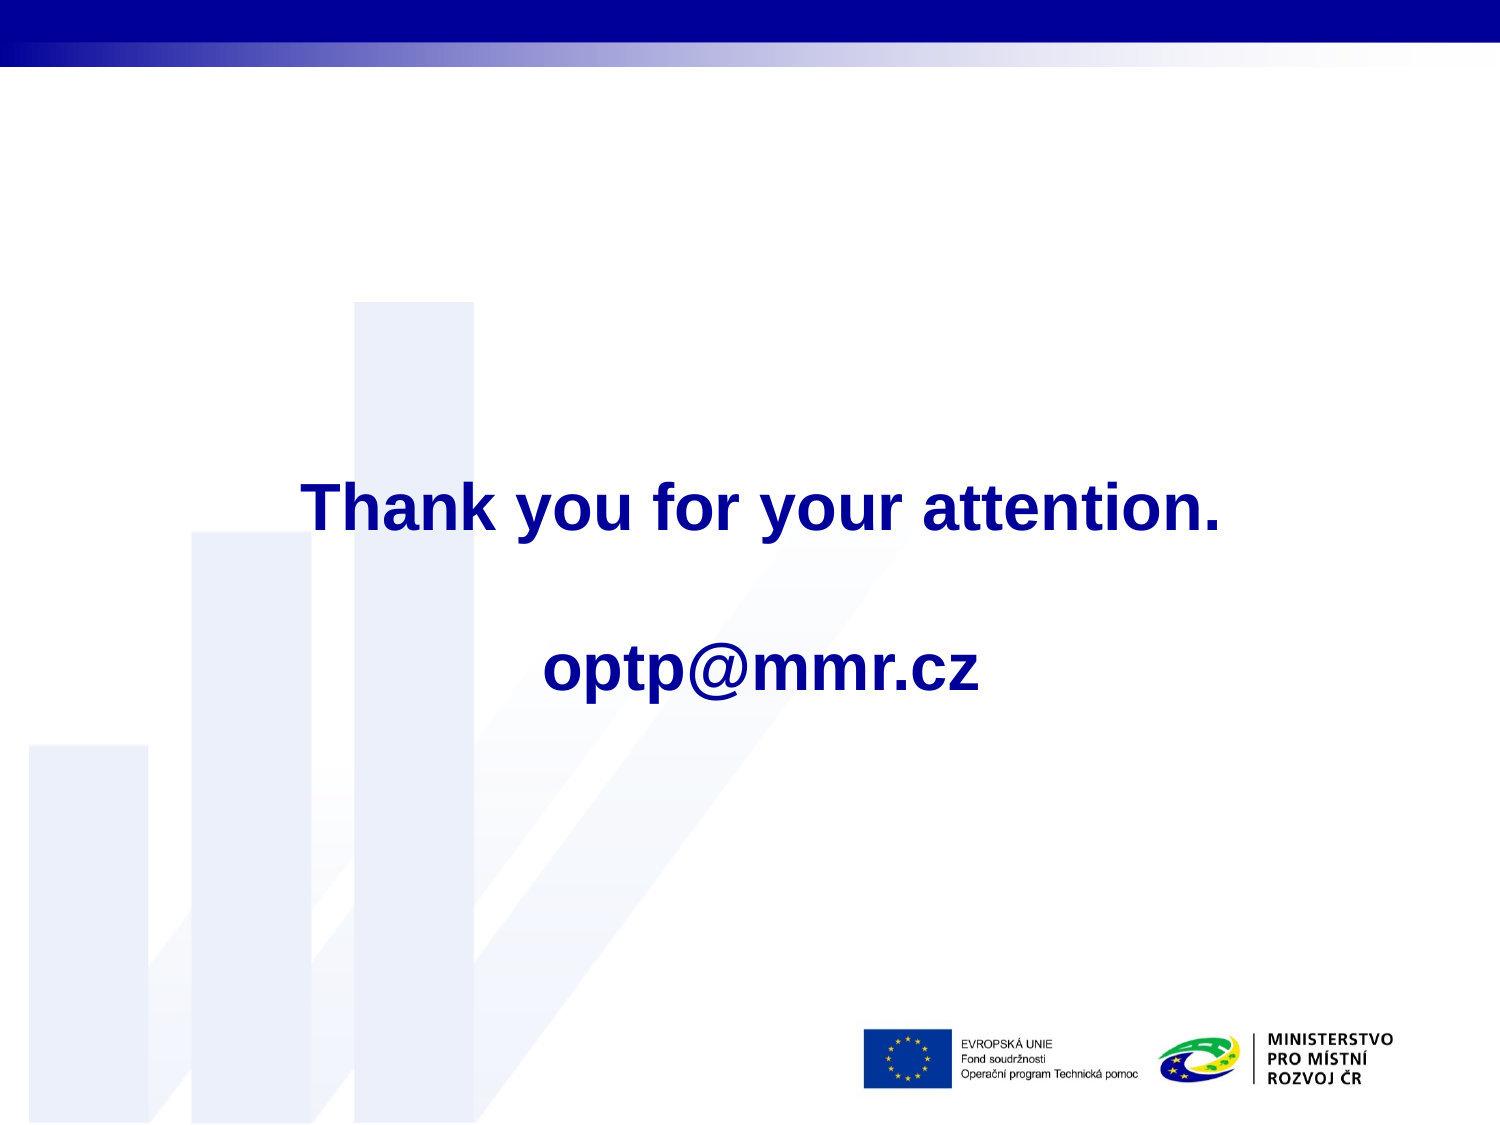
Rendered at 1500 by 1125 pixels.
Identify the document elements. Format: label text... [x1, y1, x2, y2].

picture [29, 302, 1412, 1125]
text_box Thank you for your attention. optp@mmr.cz [183, 456, 1341, 712]
